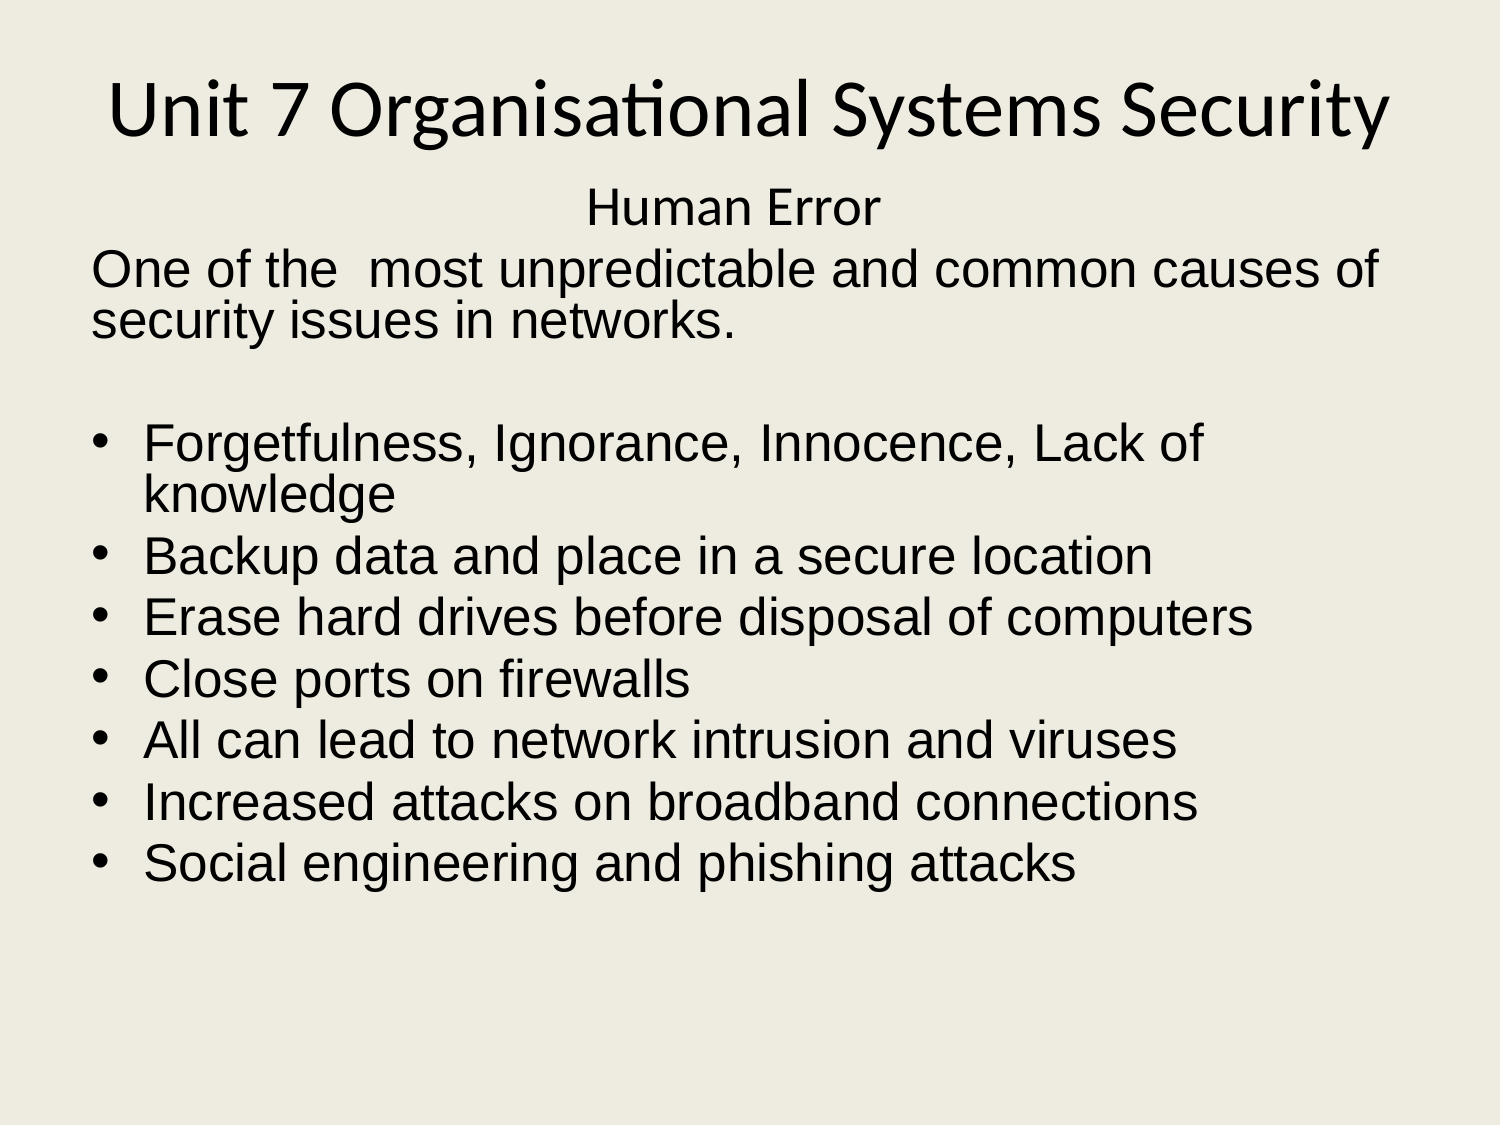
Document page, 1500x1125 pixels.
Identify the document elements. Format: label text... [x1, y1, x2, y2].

title Unit 7 Organisational Systems Security [75, 45, 1425, 161]
list Human Error One of the most unpredictable and common causes of security issues in networks. Forgetfulness, Ignorance, Innocence, Lack of knowledge Backup data and place in a secure location Erase hard drives before disposal of computers Close ports on firewalls All can lead to network intrusion and viruses Increased attacks on broadband connections Social engineering and phishing attacks [76, 160, 1427, 988]
